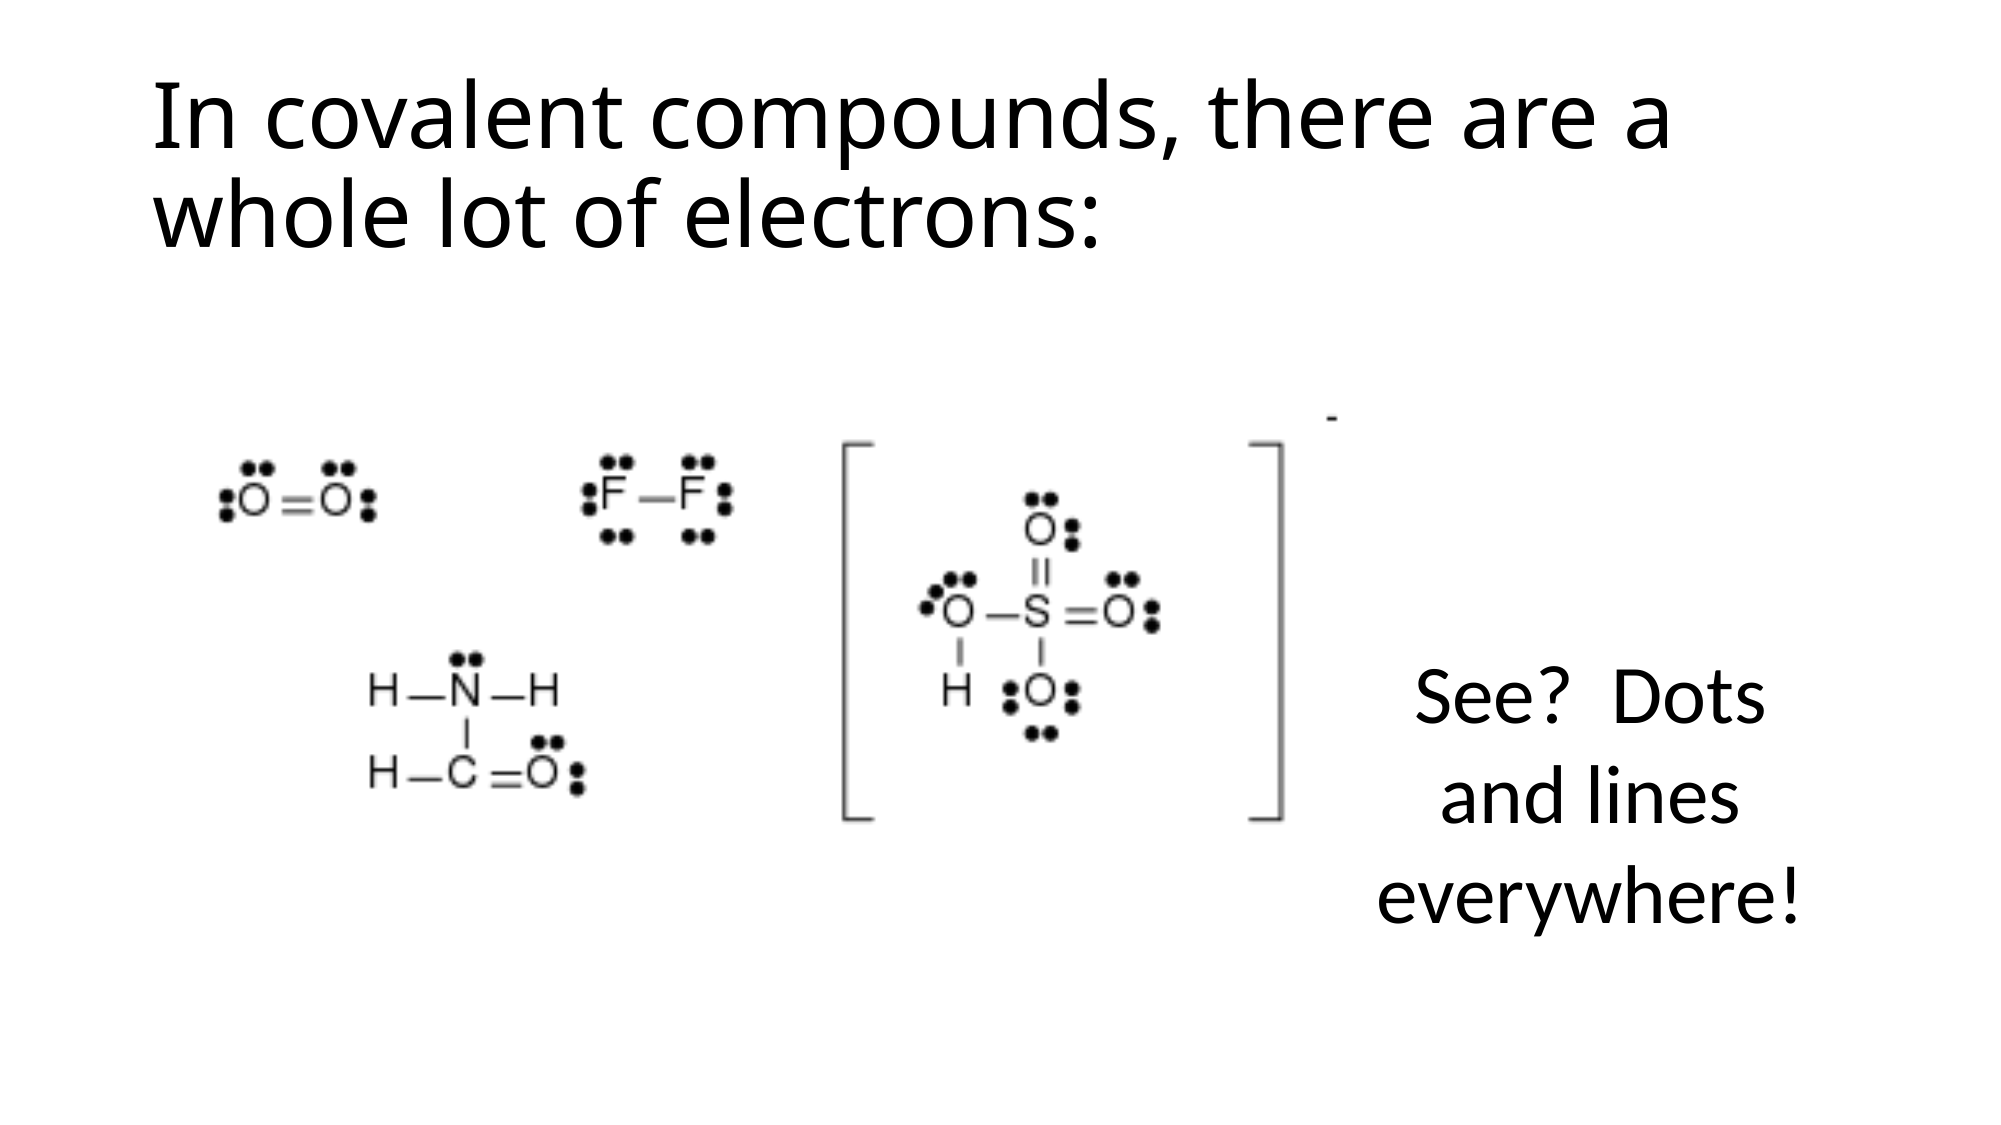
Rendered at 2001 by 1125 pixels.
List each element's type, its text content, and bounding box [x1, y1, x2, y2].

title In covalent compounds, there are a whole lot of electrons: [137, 59, 1863, 278]
picture [188, 356, 1374, 858]
text_box See? Dots and lines everywhere! [1346, 633, 1836, 948]
